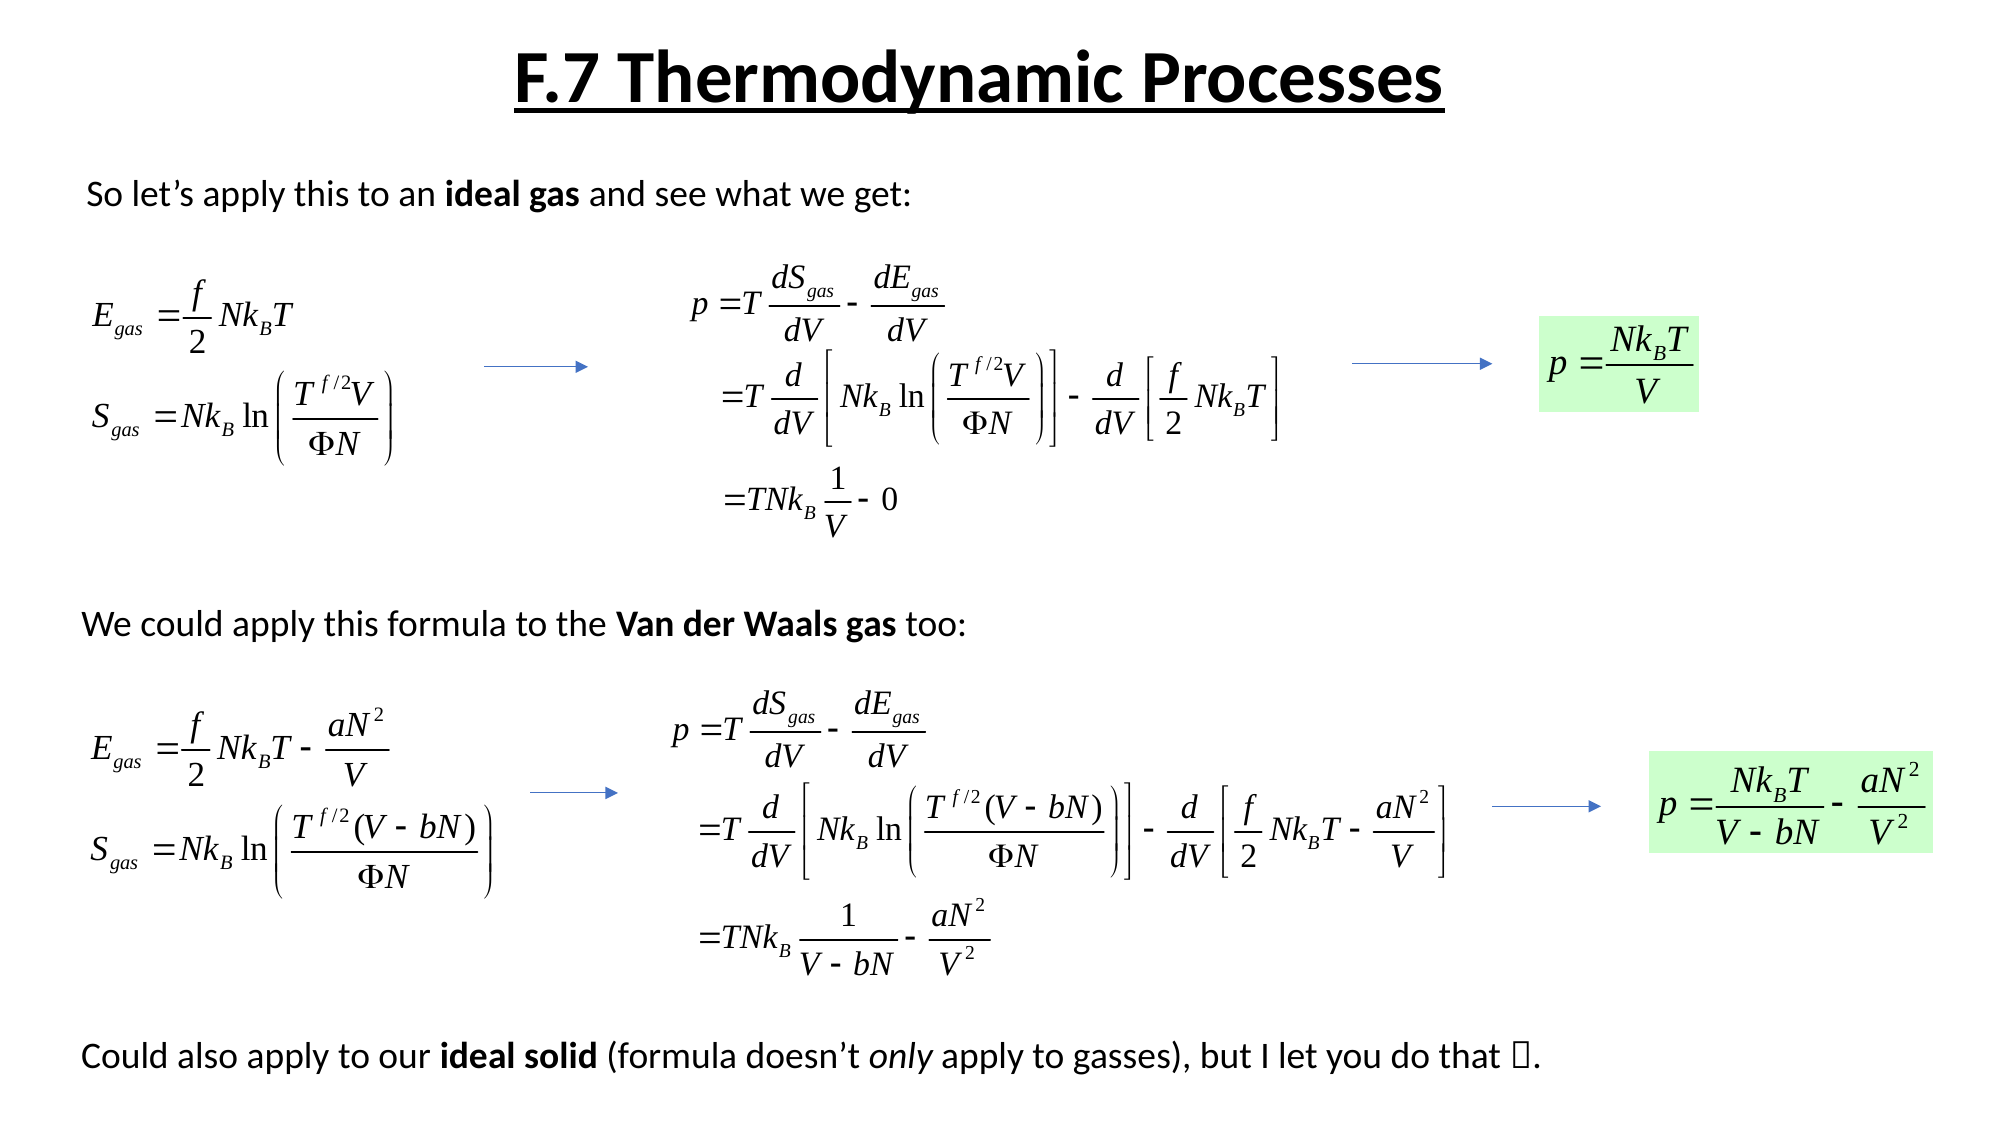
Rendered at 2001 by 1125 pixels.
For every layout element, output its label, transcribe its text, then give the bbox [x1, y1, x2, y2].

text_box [716, 456, 903, 545]
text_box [1648, 751, 1934, 853]
text_box F.7 Thermodynamic Processes [499, 30, 1566, 129]
text_box So let’s apply this to an ideal gas and see what we get: [71, 161, 928, 222]
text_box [663, 680, 934, 775]
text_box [1538, 315, 1700, 412]
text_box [682, 254, 953, 349]
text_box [691, 888, 999, 983]
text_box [84, 696, 504, 908]
text_box We could apply this formula to the Van der Waals gas too: [66, 591, 983, 652]
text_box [691, 774, 1458, 889]
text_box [86, 269, 403, 475]
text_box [714, 342, 1289, 456]
text_box Could also apply to our ideal solid (formula doesn’t only apply to gasses), but I let you do that . [66, 1023, 1557, 1084]
